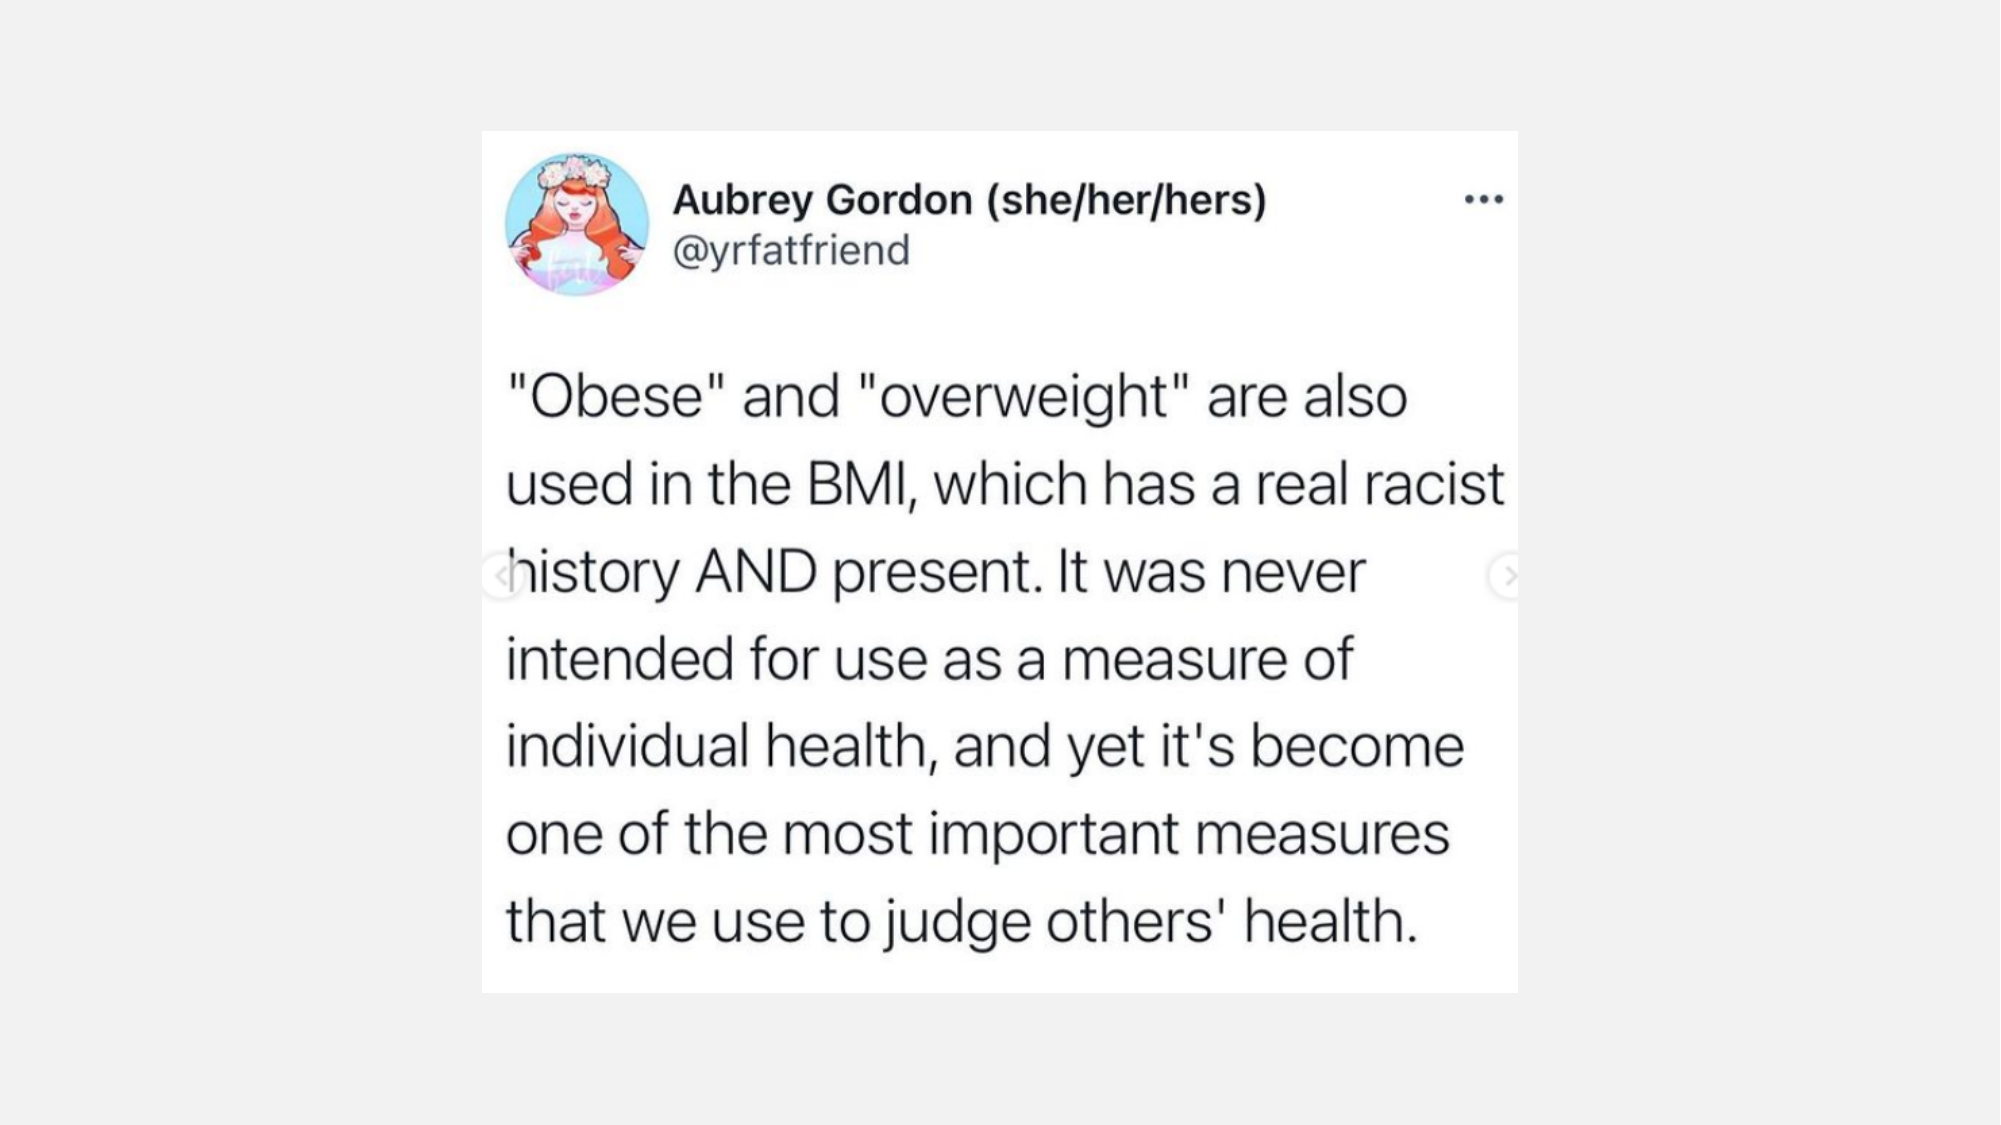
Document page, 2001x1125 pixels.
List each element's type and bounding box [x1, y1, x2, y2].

list [482, 131, 1518, 993]
